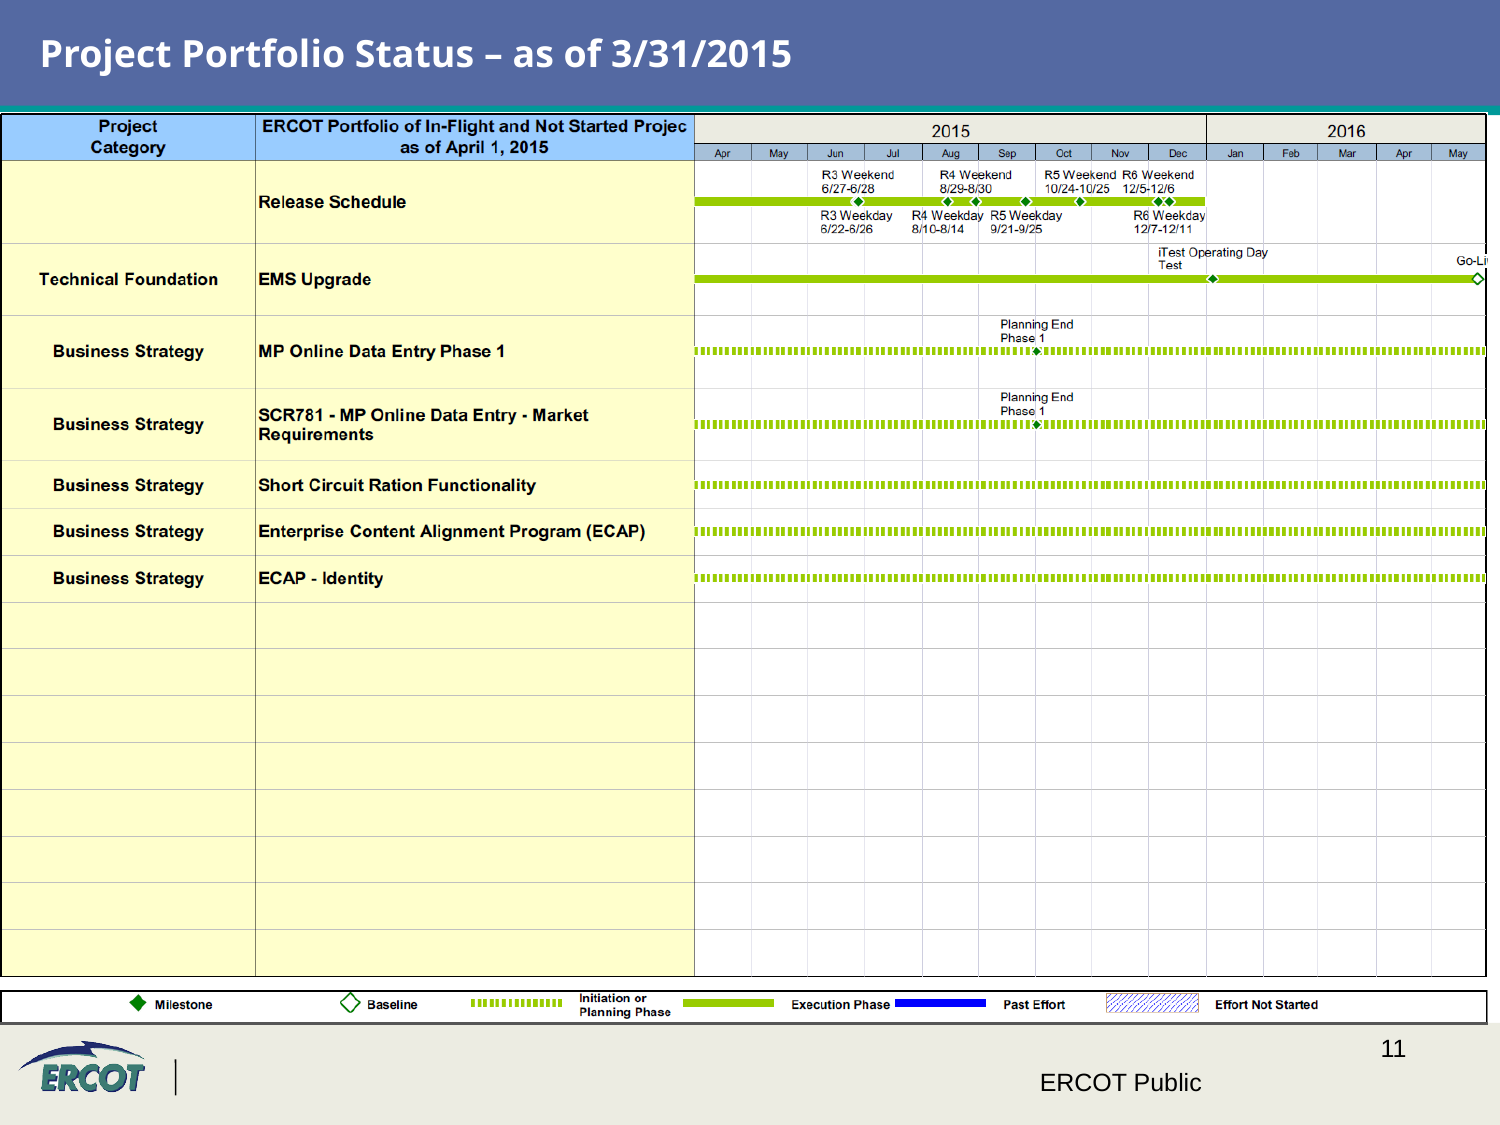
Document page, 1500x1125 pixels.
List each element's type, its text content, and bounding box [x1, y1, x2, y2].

footer ERCOT Public [1025, 1059, 1438, 1125]
text_box Project Portfolio Status – as of 3/31/2015 [24, 30, 1163, 106]
picture [0, 112, 1488, 1026]
picture [10, 1031, 151, 1111]
text_box [24, 22, 1450, 85]
